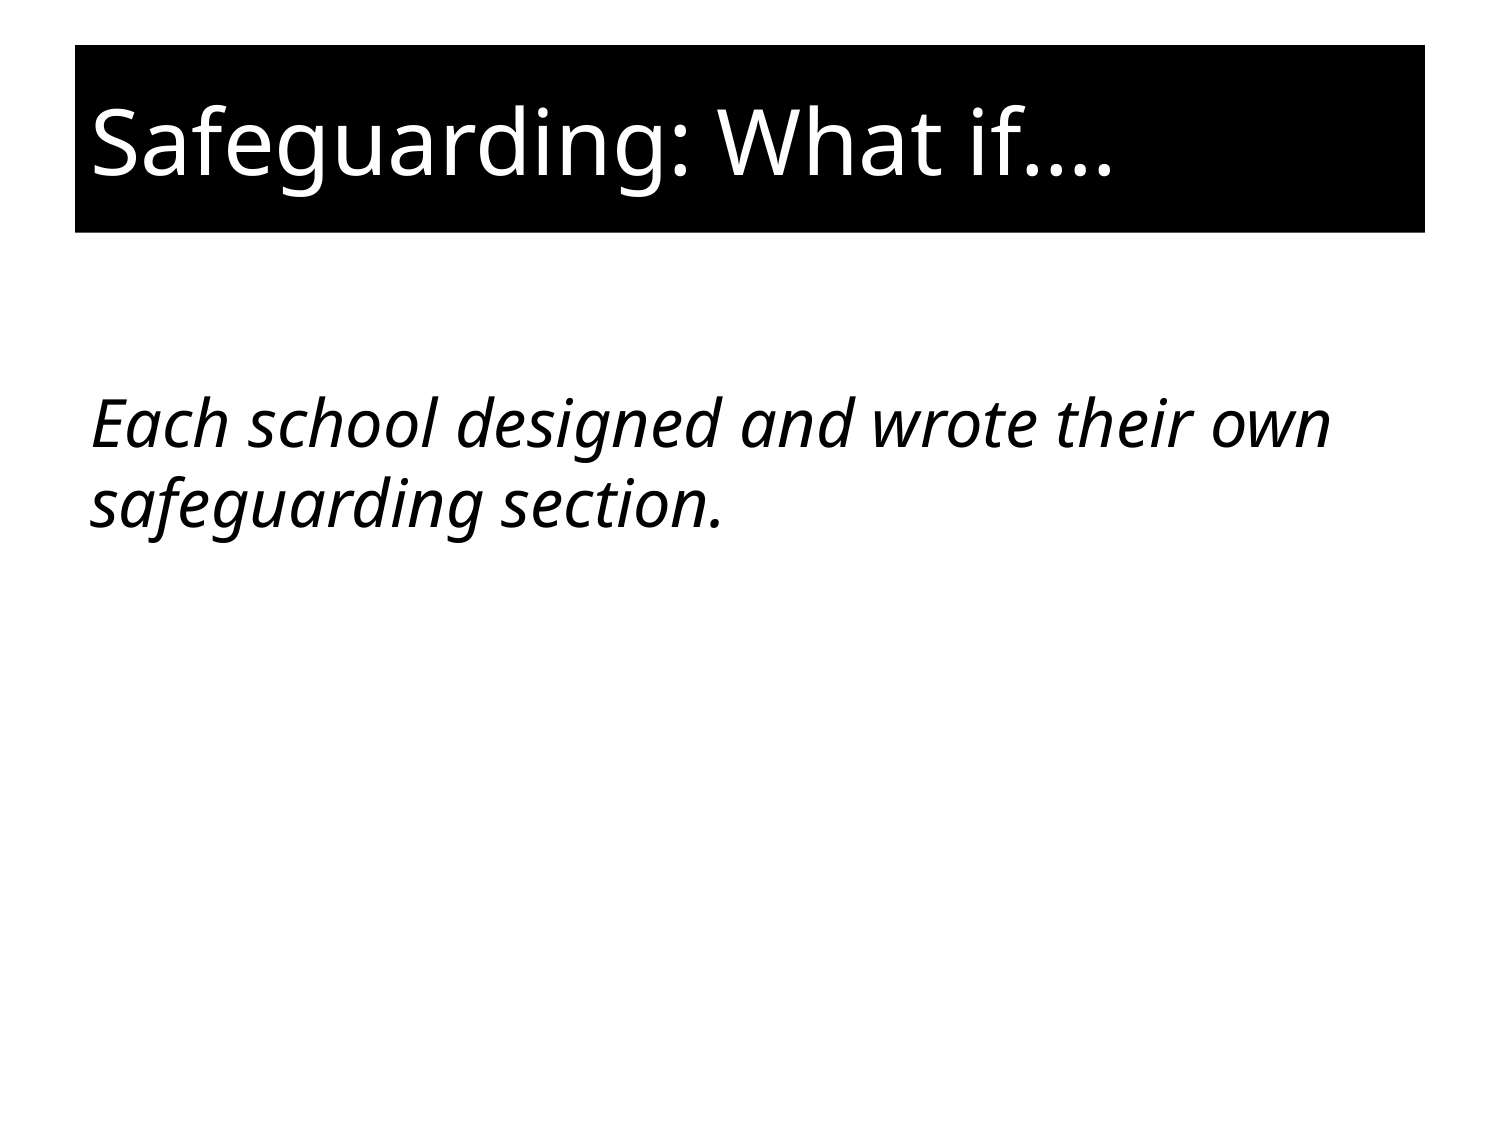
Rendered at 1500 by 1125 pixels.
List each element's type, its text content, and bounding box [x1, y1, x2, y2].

list Each school designed and wrote their own safeguarding section. [75, 373, 1425, 1005]
title Safeguarding: What if…. [75, 45, 1425, 233]
